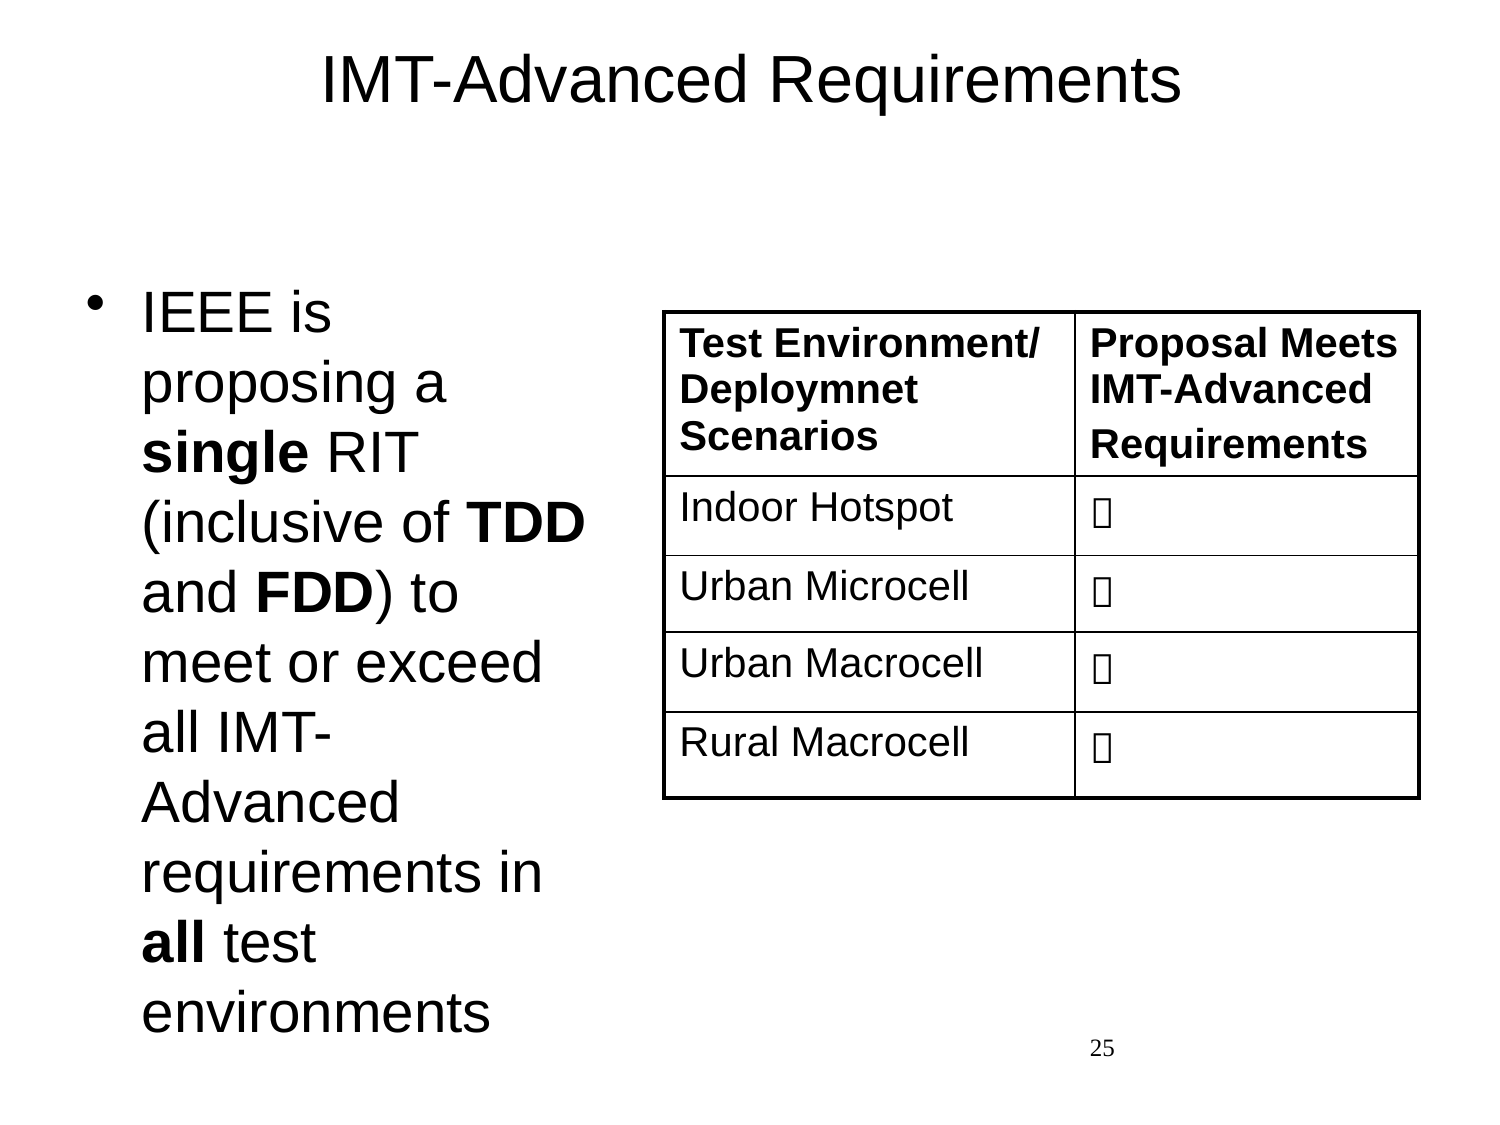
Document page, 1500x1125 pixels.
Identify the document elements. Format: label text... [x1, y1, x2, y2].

table_cell Indoor Hotspot [666, 477, 1074, 555]
table_cell Urban Macrocell [666, 633, 1074, 711]
title IMT-Advanced Requirements [34, 28, 1470, 207]
table_cell  [1076, 477, 1417, 555]
table_cell Rural Macrocell [666, 713, 1074, 796]
table_cell  [1076, 633, 1417, 711]
list IEEE is proposing a single RIT (inclusive of TDD and FDD) to meet or exceed all IMT-Advanced requirements in all test environments [70, 266, 603, 1049]
slide_number 25 [1074, 1024, 1425, 1103]
table_header Test Environment/ Deploymnet Scenarios [666, 314, 1074, 475]
table_cell  [1076, 713, 1417, 796]
table_cell  [1076, 556, 1417, 631]
table_header Proposal Meets IMT-Advanced Requirements [1076, 314, 1417, 475]
table_cell Urban Microcell [666, 556, 1074, 631]
